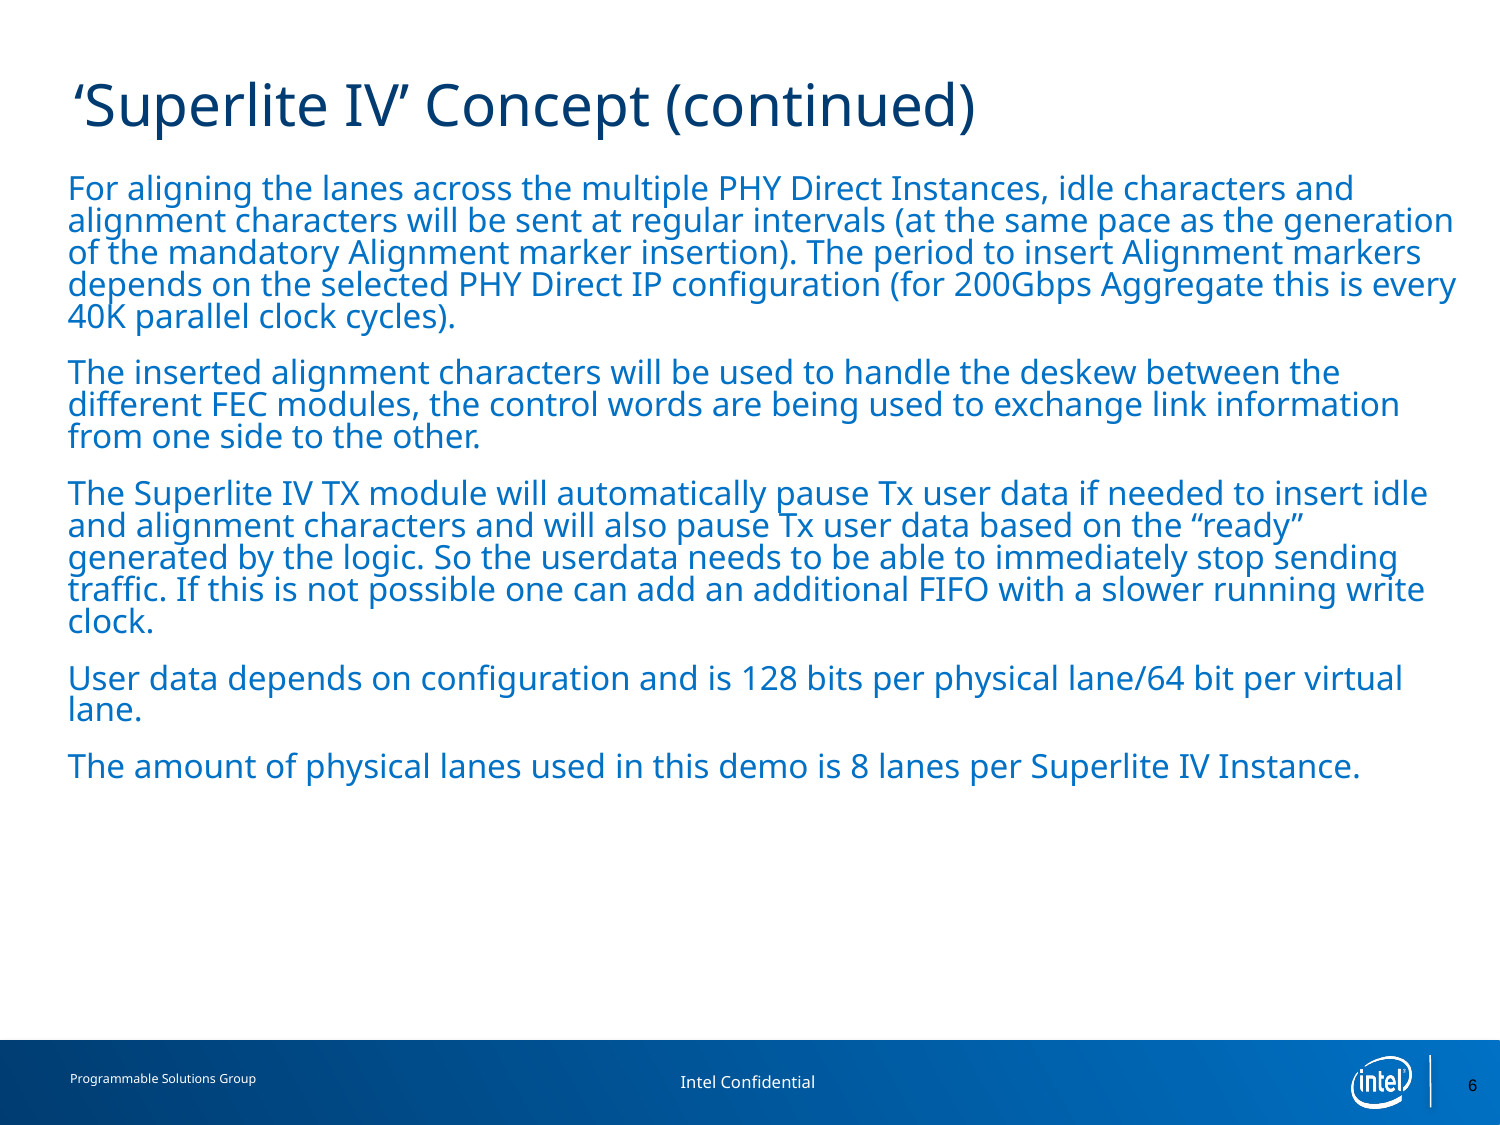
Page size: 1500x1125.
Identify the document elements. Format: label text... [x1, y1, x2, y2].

slide_number 6 [1127, 1055, 1478, 1116]
list For aligning the lanes across the multiple PHY Direct Instances, idle characters and alignment characters will be sent at regular intervals (at the same pace as the generation of the mandatory Alignment marker insertion). The period to insert Alignment markers depends on the selected PHY Direct IP configuration (for 200Gbps Aggregate this is every 40K parallel clock cycles). The inserted alignment characters will be used to handle the deskew between the different FEC modules, the control words are being used to exchange link information from one side to the other. The Superlite IV TX module will automatically pause Tx user data if needed to insert idle and alignment characters and will also pause Tx user data based on the “ready” generated by the logic. So the userdata needs to be able to immediately stop sending traffic. If this is not possible one can add an additional FIFO with a slower running write clock. User data depends on configuration and is 128 bits per physical lane/64 bit per virtual lane. The amount of physical lanes used in this demo is 8 lanes per Superlite IV Instance. [67, 174, 1463, 1033]
title ‘Superlite IV’ Concept (continued) [74, 67, 1425, 174]
